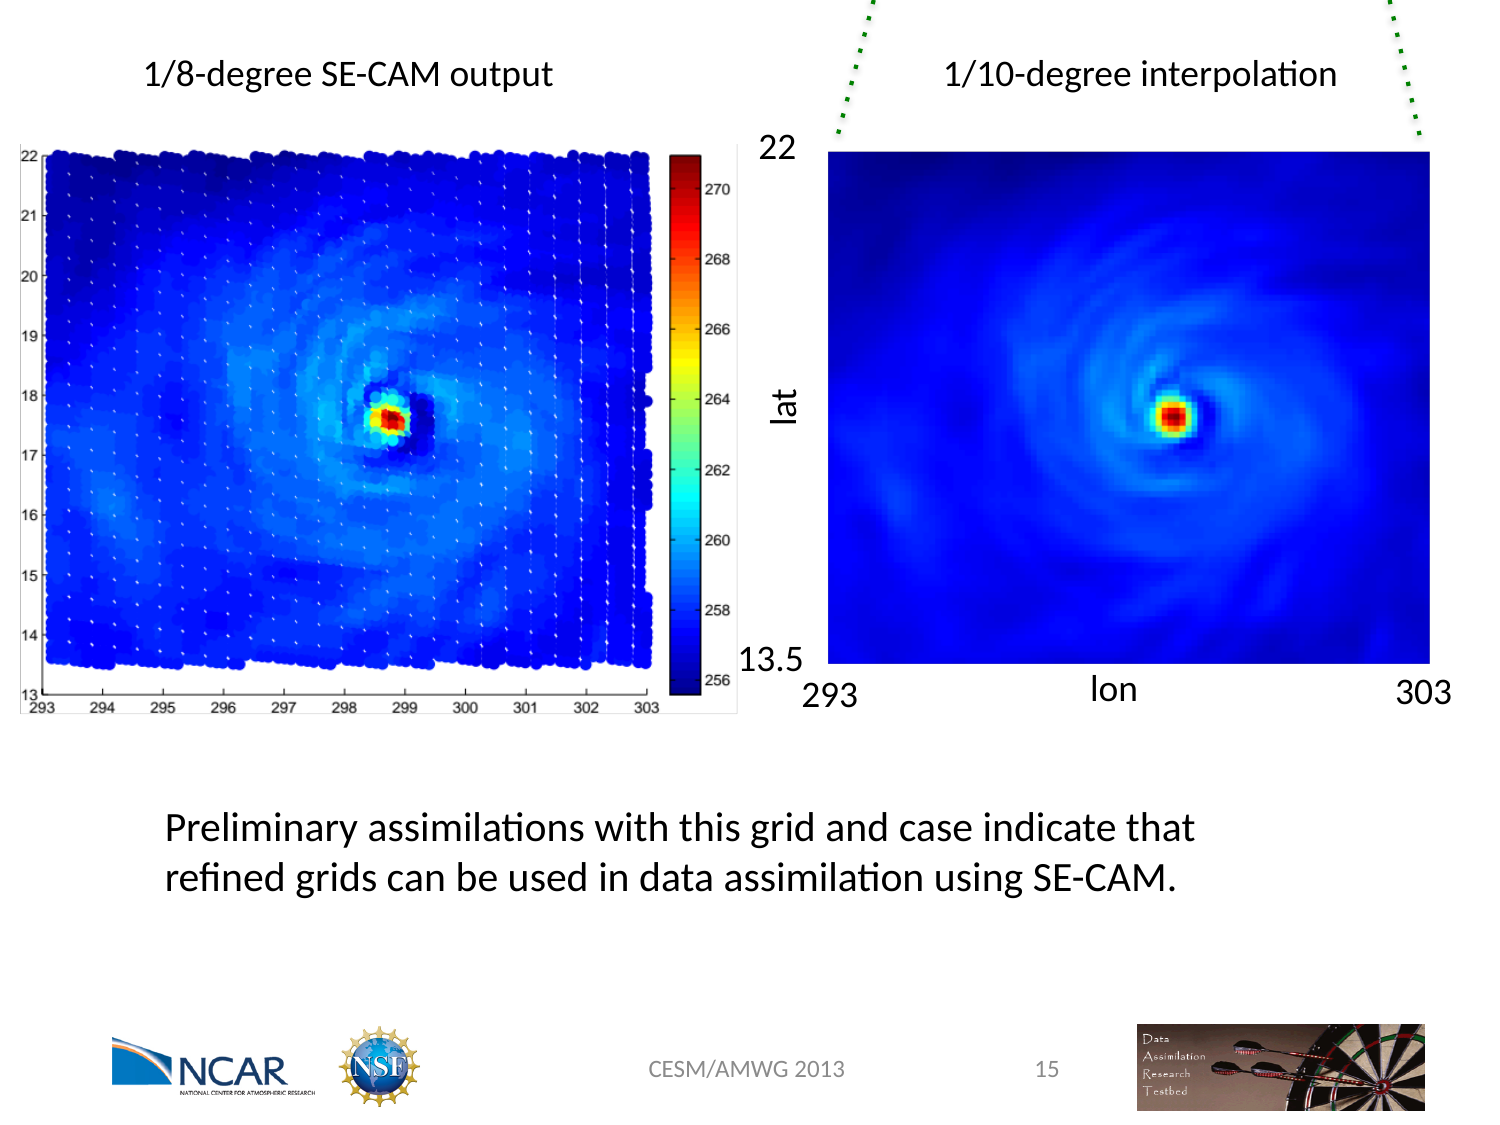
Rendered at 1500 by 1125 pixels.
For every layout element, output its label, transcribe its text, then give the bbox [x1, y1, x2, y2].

text_box Preliminary assimilations with this grid and case indicate that refined grids can be used in data assimilation using SE-CAM. [150, 792, 1323, 908]
picture [1137, 1024, 1425, 1111]
text_box 13.5 [749, 626, 819, 687]
picture [337, 1024, 421, 1108]
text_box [834, 0, 874, 143]
picture [112, 1037, 315, 1095]
slide_number 15 [1002, 1037, 1075, 1098]
text_box 1/10-degree interpolation [928, 41, 1354, 102]
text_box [1389, 0, 1423, 143]
picture [14, 144, 744, 732]
footer CESM/AMWG 2013 [602, 1037, 892, 1098]
text_box lat [751, 373, 811, 442]
text_box lon [1075, 682, 1154, 717]
text_box 293 [786, 681, 874, 722]
text_box 22 [743, 114, 812, 175]
text_box 303 [1380, 659, 1468, 720]
text_box 1/8-degree SE-CAM output [127, 41, 569, 102]
picture [819, 144, 1436, 674]
